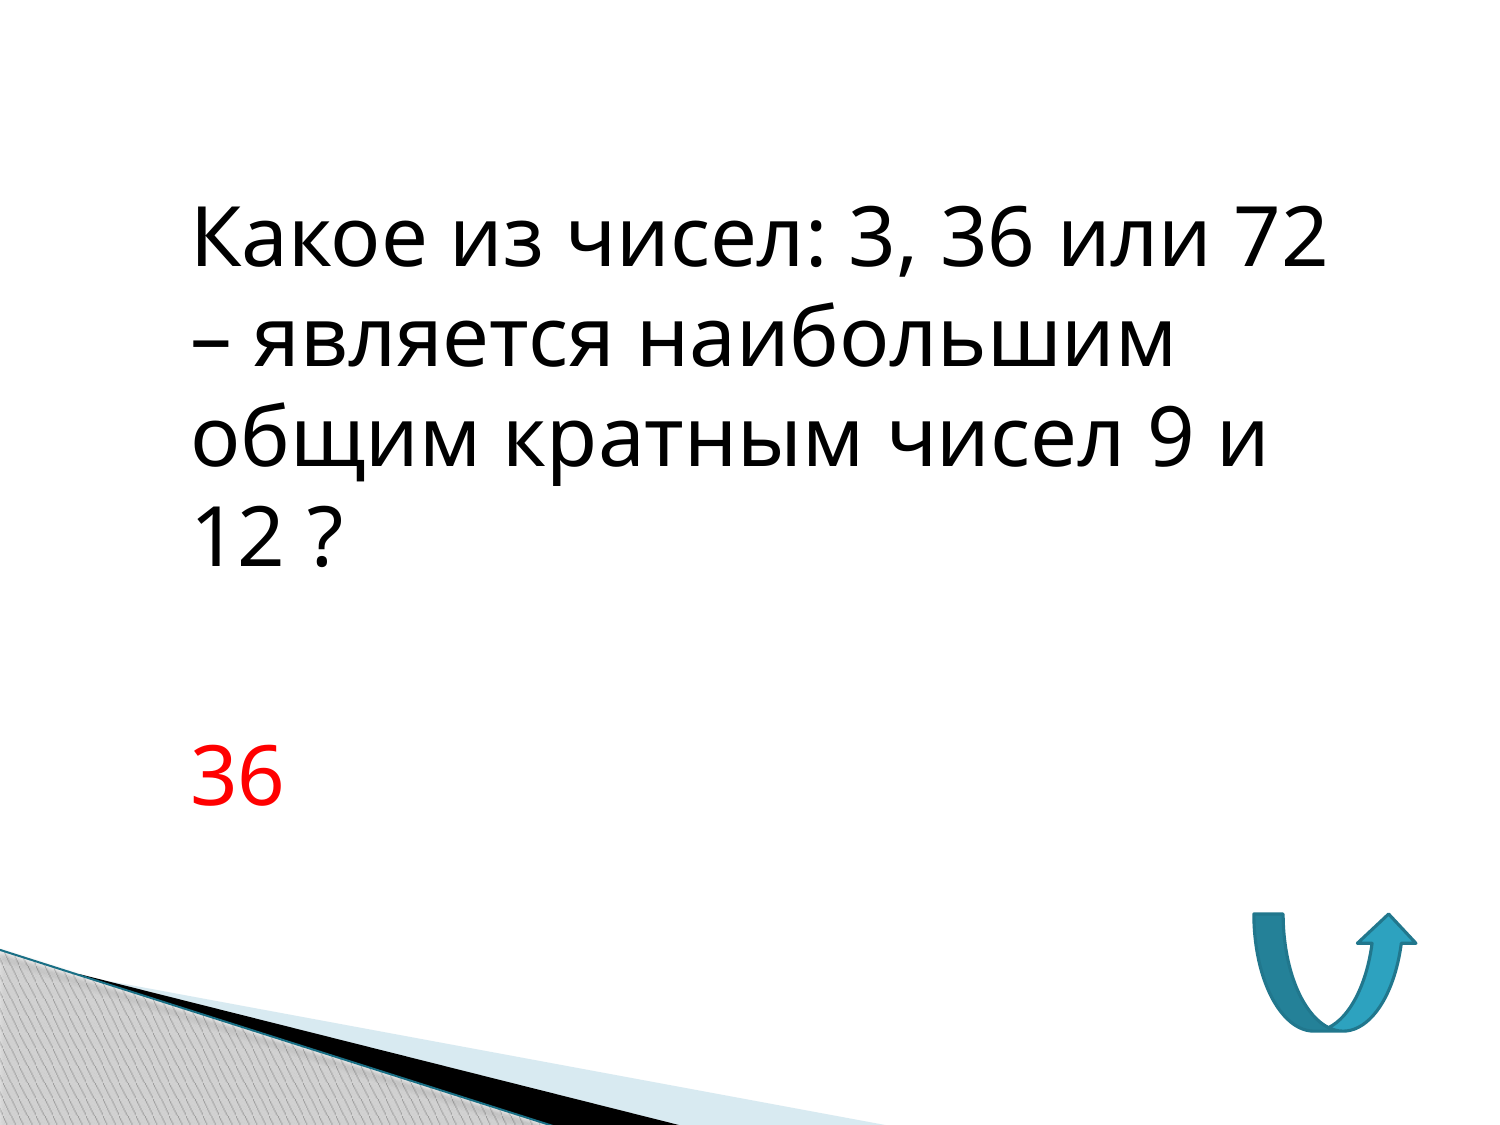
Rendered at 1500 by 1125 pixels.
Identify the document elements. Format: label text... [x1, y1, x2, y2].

text_box [1252, 912, 1418, 1033]
text_box 36 [175, 714, 352, 830]
text_box Какое из чисел: 3, 36 или 72 – является наибольшим общим кратным чисел 9 и 12 ? [175, 175, 1348, 591]
